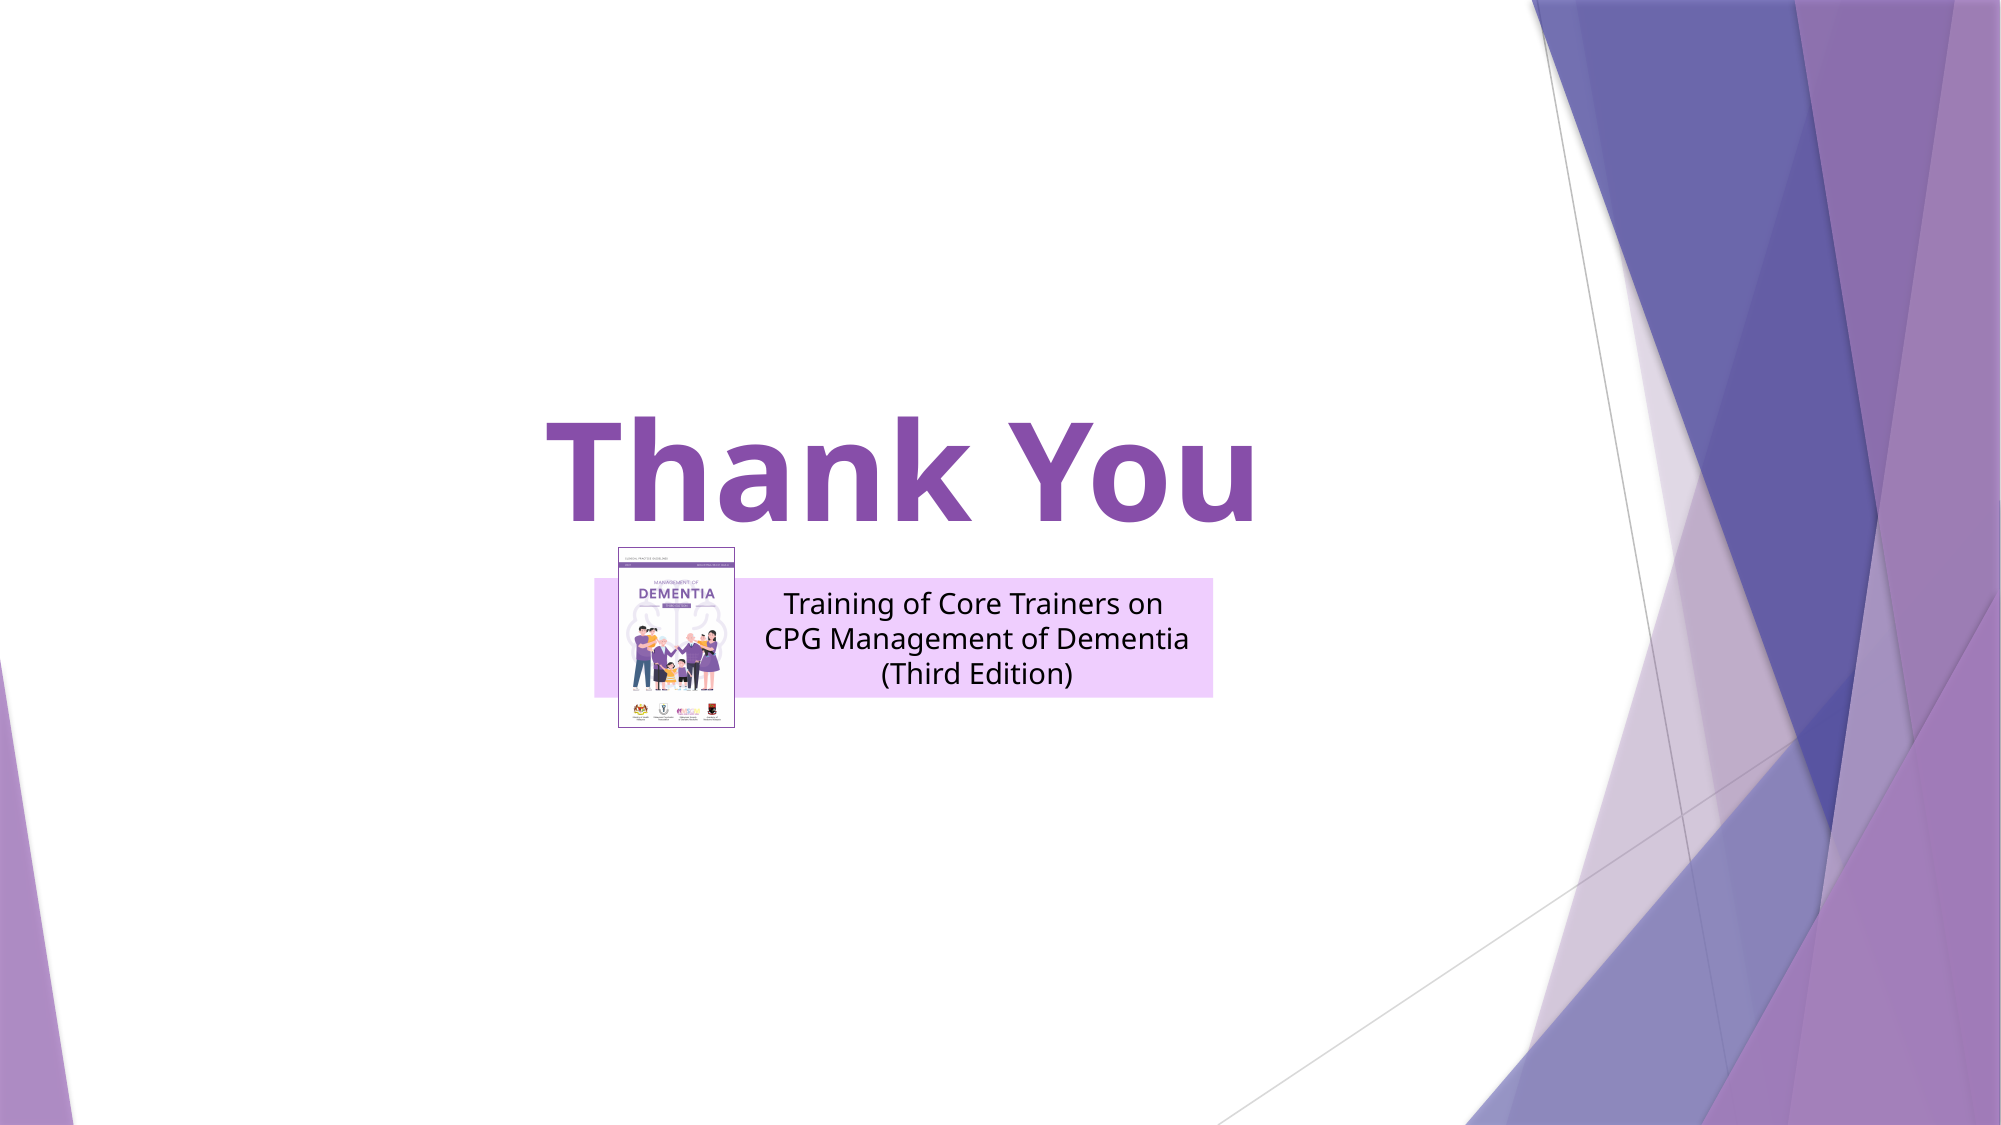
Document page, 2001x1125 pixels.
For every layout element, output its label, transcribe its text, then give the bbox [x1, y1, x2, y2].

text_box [593, 547, 1214, 728]
title Thank You [465, 376, 1343, 593]
